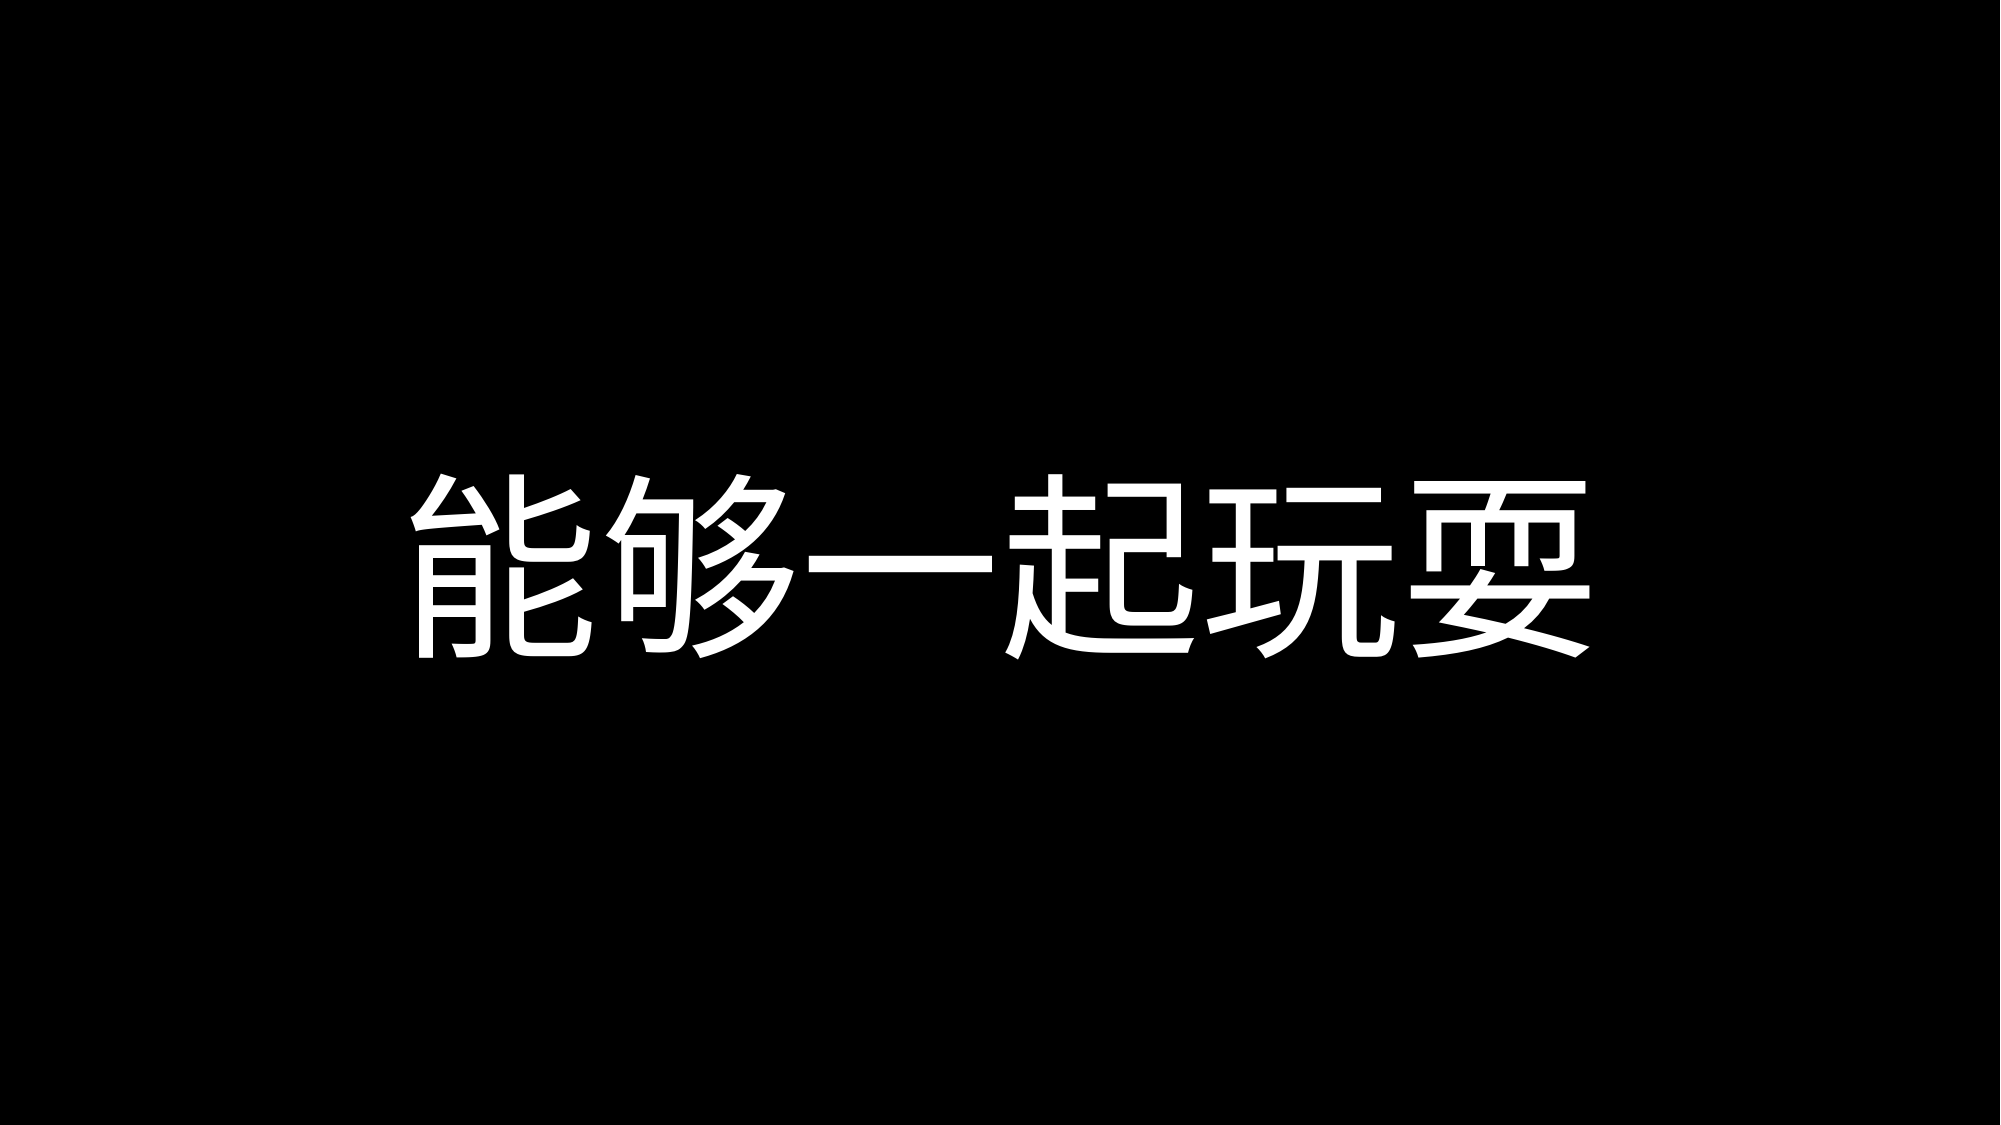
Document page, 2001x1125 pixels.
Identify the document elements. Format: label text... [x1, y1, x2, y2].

text_box 能够一起玩耍 [346, 481, 1654, 644]
